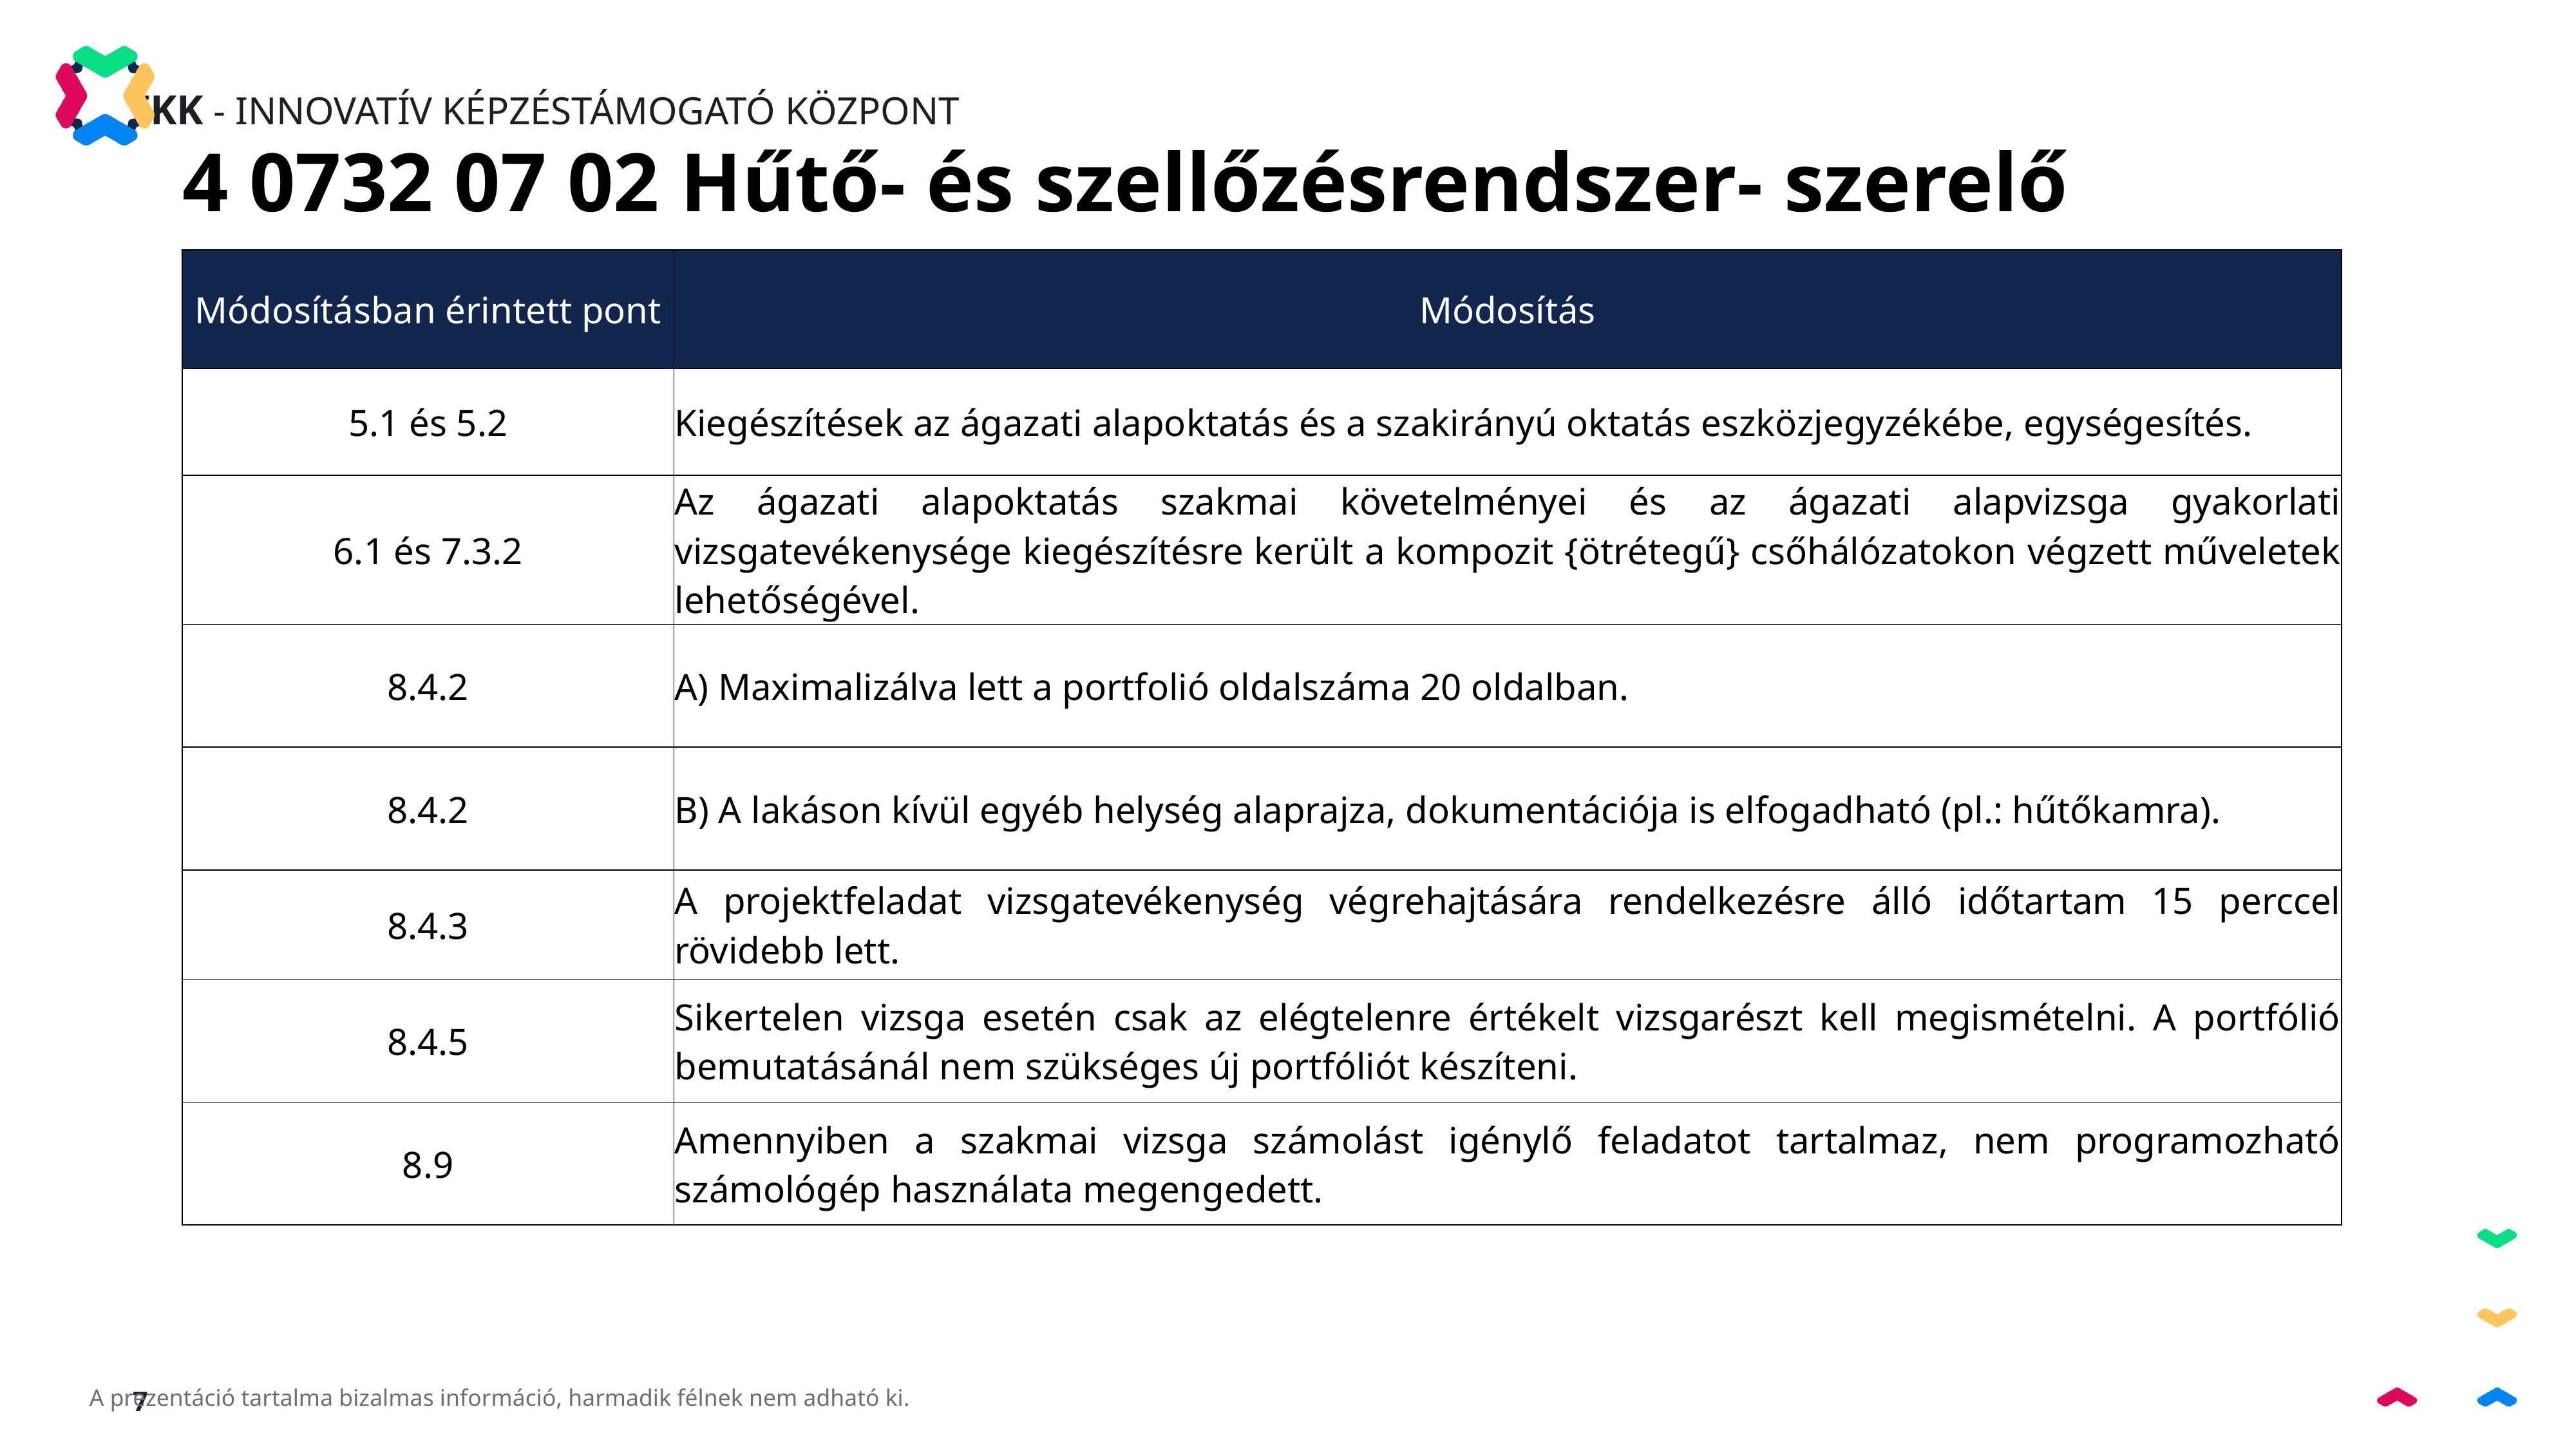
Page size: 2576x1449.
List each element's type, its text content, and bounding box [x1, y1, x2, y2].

table_cell Amennyiben a szakmai vizsga számolást igénylő feladatot tartalmaz, nem programozható számológép használata megengedett. [674, 1103, 2341, 1224]
table_cell Sikertelen vizsga esetén csak az elégtelenre értékelt vizsgarészt kell megismételni. A portfólió bemutatásánál nem szükséges új portfóliót készíteni. [674, 980, 2341, 1102]
table_cell 8.4.2 [183, 625, 674, 746]
picture [55, 46, 155, 146]
table_cell Kiegészítések az ágazati alapoktatás és a szakirányú oktatás eszközjegyzékébe, egységesítés. [674, 369, 2341, 475]
list 4 0732 07 02 Hűtő- és szellőzésrendszer- szerelő [182, 131, 2342, 220]
table_cell Az ágazati alapoktatás szakmai követelményei és az ágazati alapvizsga gyakorlati vizsgatevékenysége kiegészítésre került a kompozit {ötrétegű} csőhálózatokon végzett műveletek lehetőségével. [674, 476, 2341, 624]
picture [2377, 1229, 2517, 1406]
table_cell 8.9 [183, 1103, 674, 1224]
table_cell 8.4.5 [183, 980, 674, 1102]
table_cell A) Maximalizálva lett a portfolió oldalszáma 20 oldalban. [674, 625, 2341, 746]
table_cell 5.1 és 5.2 [183, 369, 674, 475]
table_header Módosítás [674, 251, 2341, 368]
table_cell A projektfeladat vizsgatevékenység végrehajtására rendelkezésre álló időtartam 15 perccel rövidebb lett. [674, 871, 2341, 979]
table_cell 8.4.3 [183, 871, 674, 979]
table_header Módosításban érintett pont [183, 251, 674, 368]
table_cell 8.4.2 [183, 748, 674, 869]
table_cell B) A lakáson kívül egyéb helység alaprajza, dokumentációja is elfogadható (pl.: hűtőkamra). [674, 748, 2341, 869]
table_cell 6.1 és 7.3.2 [183, 476, 674, 624]
